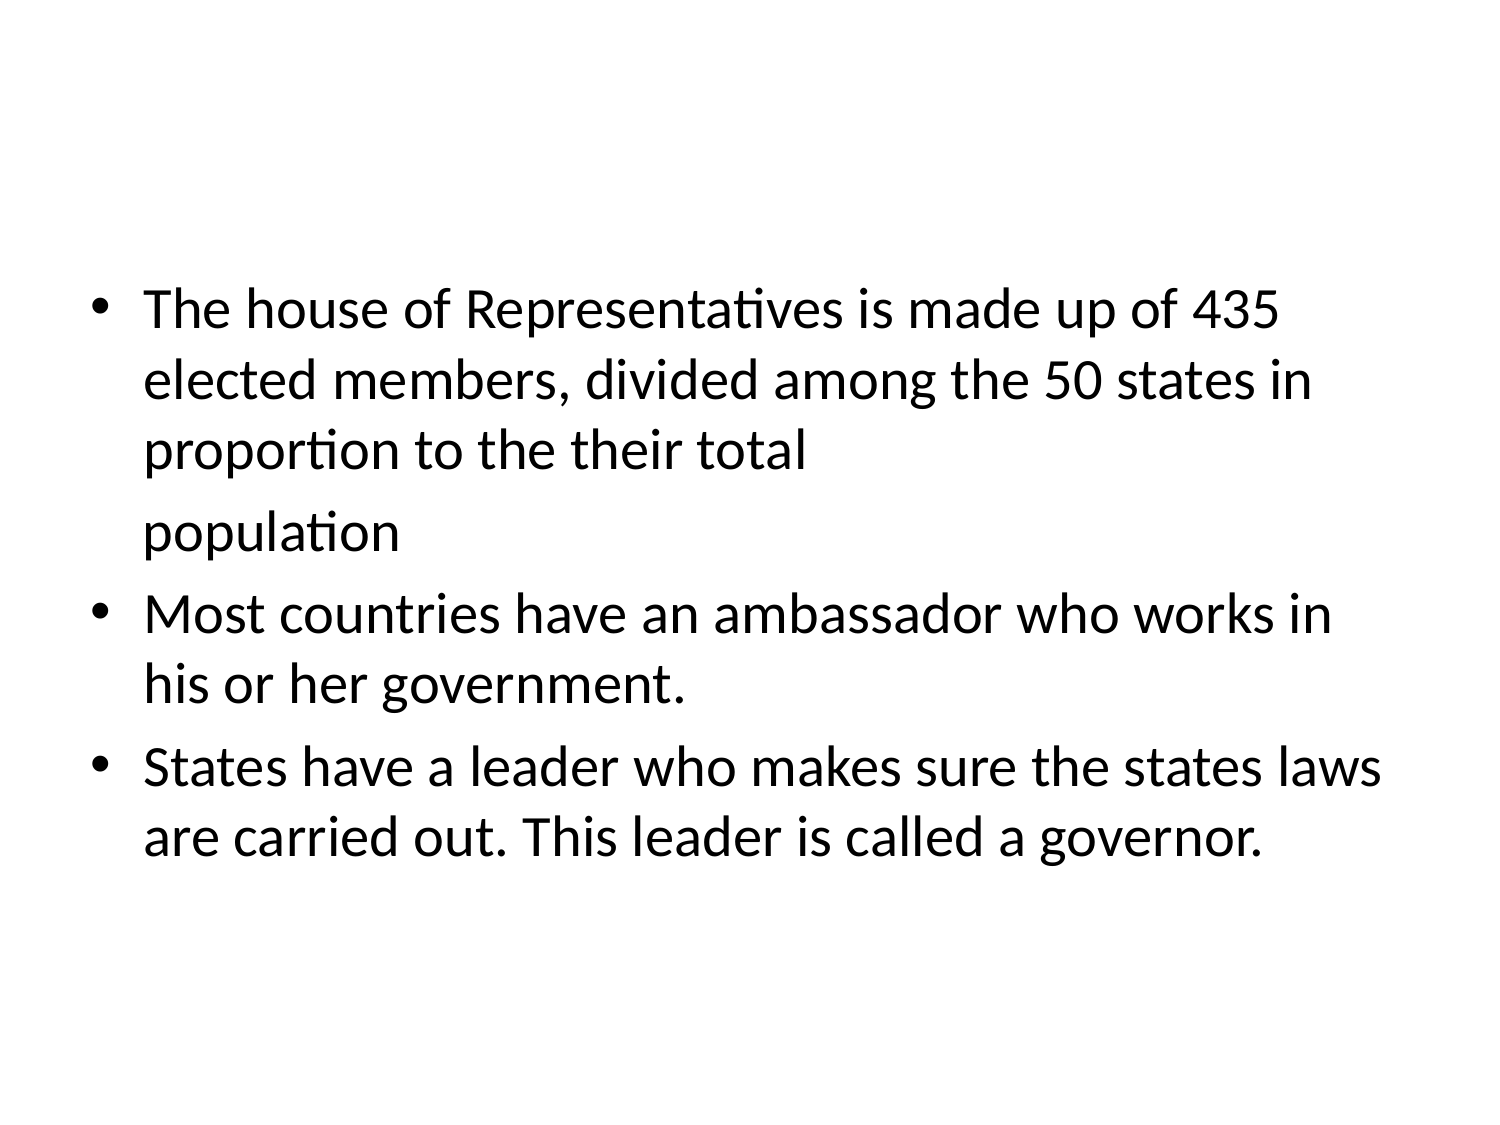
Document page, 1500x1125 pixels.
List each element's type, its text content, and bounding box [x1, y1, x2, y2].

list The house of Representatives is made up of 435 elected members, divided among the 50 states in proportion to the their total population Most countries have an ambassador who works in his or her government. States have a leader who makes sure the states laws are carried out. This leader is called a governor. [75, 262, 1425, 1005]
